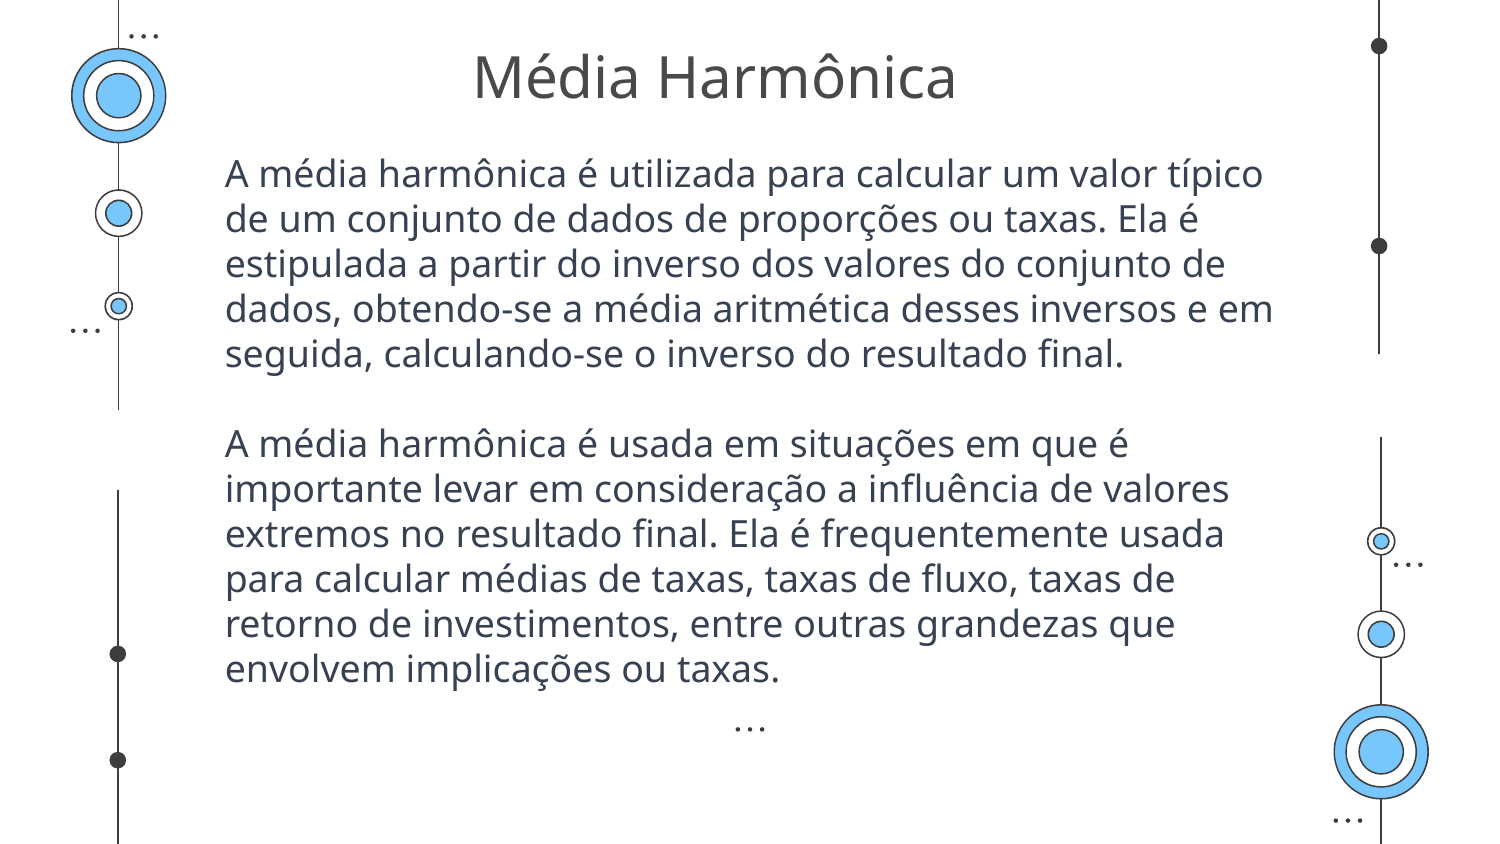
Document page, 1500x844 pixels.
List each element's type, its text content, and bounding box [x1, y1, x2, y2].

text_box A média harmônica é utilizada para calcular um valor típico de um conjunto de dados de proporções ou taxas. Ela é estipulada a partir do inverso dos valores do conjunto de dados, obtendo-se a média aritmética desses inversos e em seguida, calculando-se o inverso do resultado final. A média harmônica é usada em situações em que é importante levar em consideração a influência de valores extremos no resultado final. Ela é frequentemente usada para calcular médias de taxas, taxas de fluxo, taxas de retorno de investimentos, entre outras grandezas que envolvem implicações ou taxas. [210, 142, 1317, 698]
title Média Harmônica [328, 25, 1118, 120]
